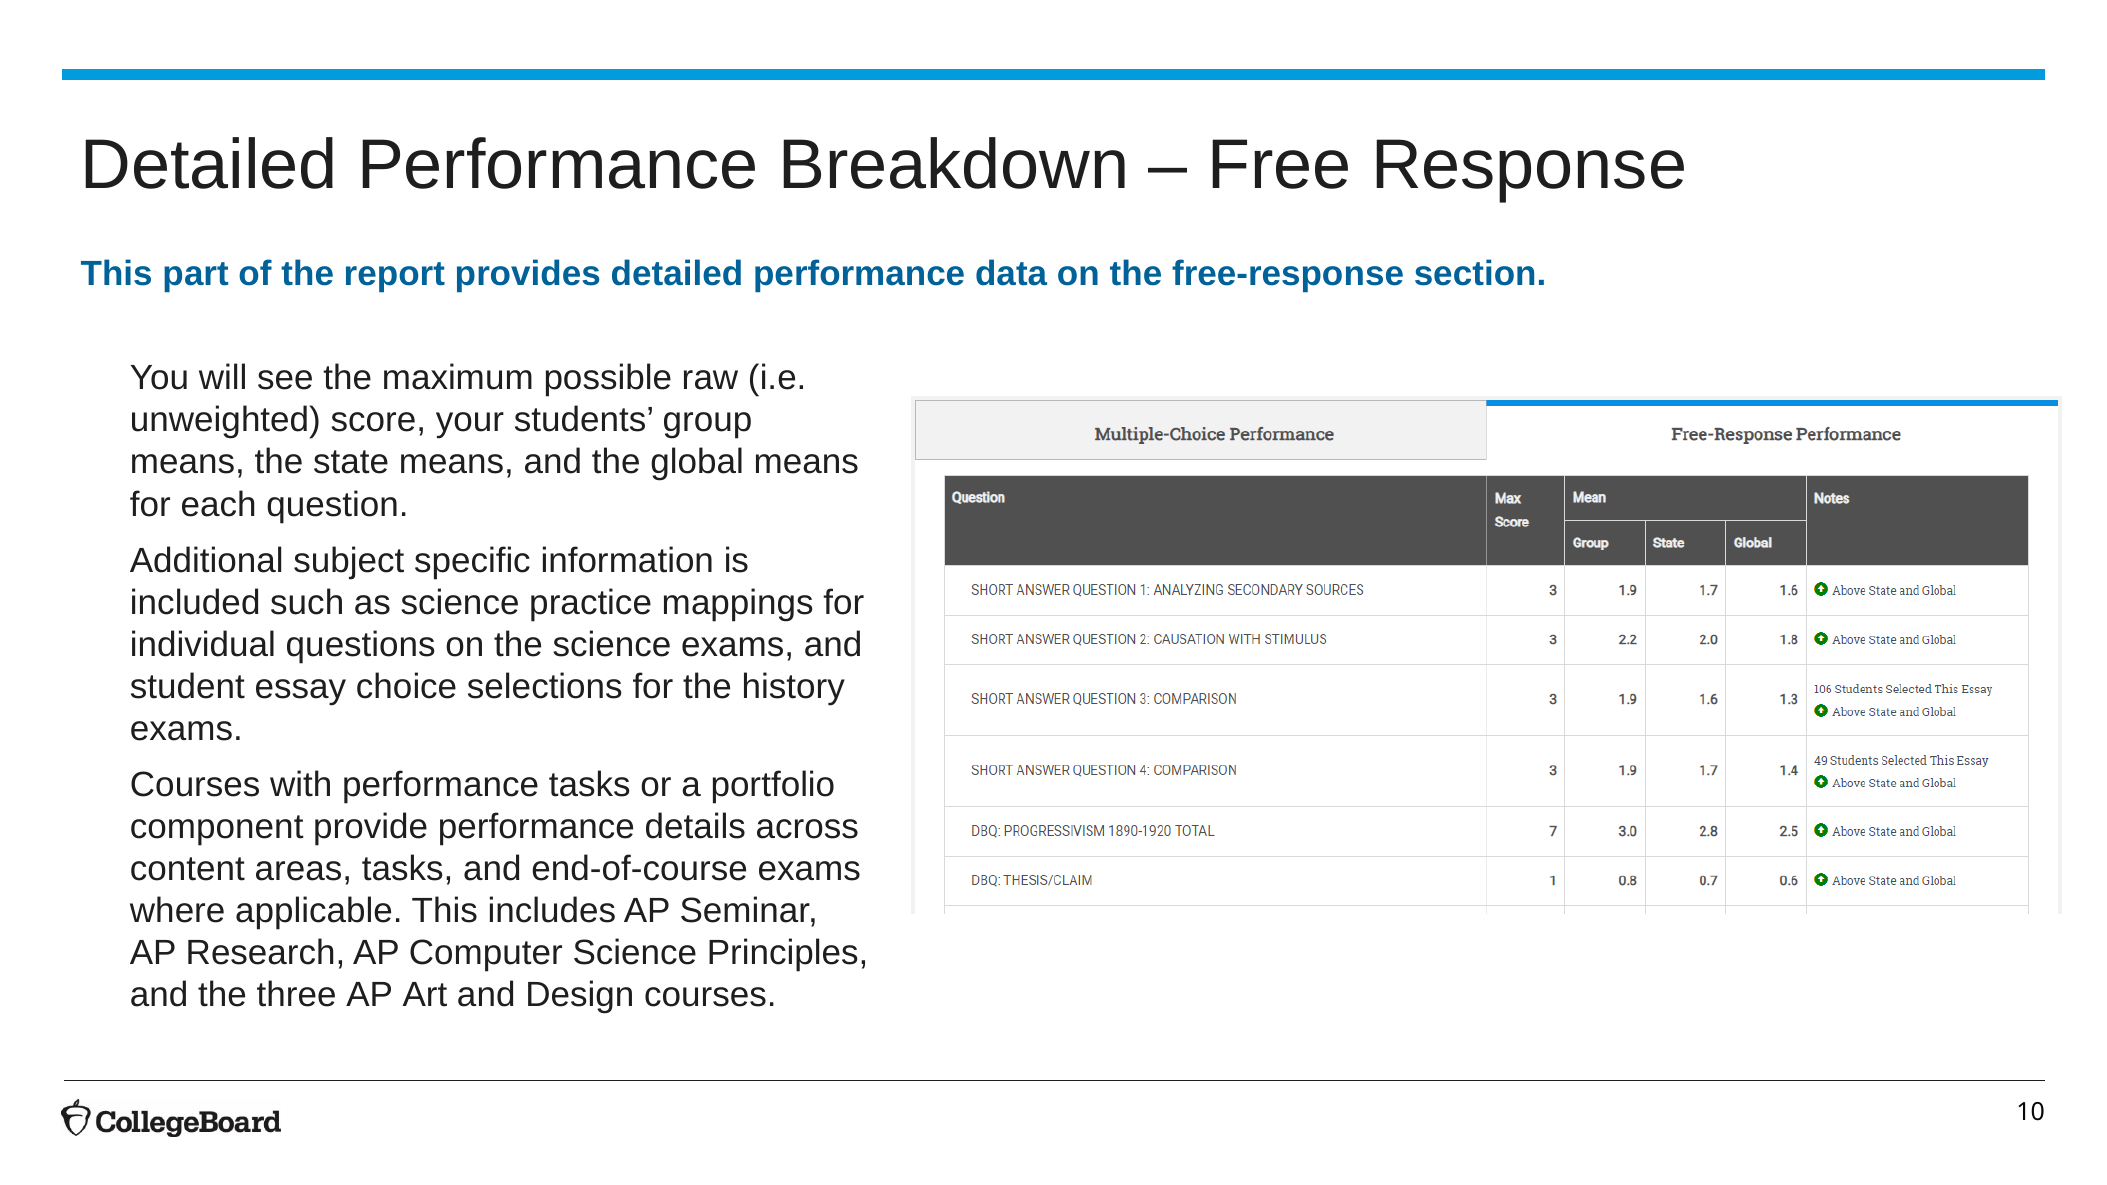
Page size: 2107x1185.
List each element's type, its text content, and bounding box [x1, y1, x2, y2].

text_box This part of the report provides detailed performance data on the free-response section. [80, 212, 1966, 292]
picture [61, 1099, 281, 1137]
picture [911, 396, 2062, 914]
title Detailed Performance Breakdown – Free Response [80, 95, 1904, 205]
list You will see the maximum possible raw (i.e. unweighted) score, your students’ group means, the state means, and the global means for each question. Additional subject specific information is included such as science practice mappings for individual questions on the science exams, and student essay choice selections for the history exams. Courses with performance tasks or a portfolio component provide performance details across content areas, tasks, and end-of-course exams where applicable. This includes AP Seminar, AP Research, AP Computer Science Principles, and the three AP Art and Design courses. [80, 317, 871, 943]
